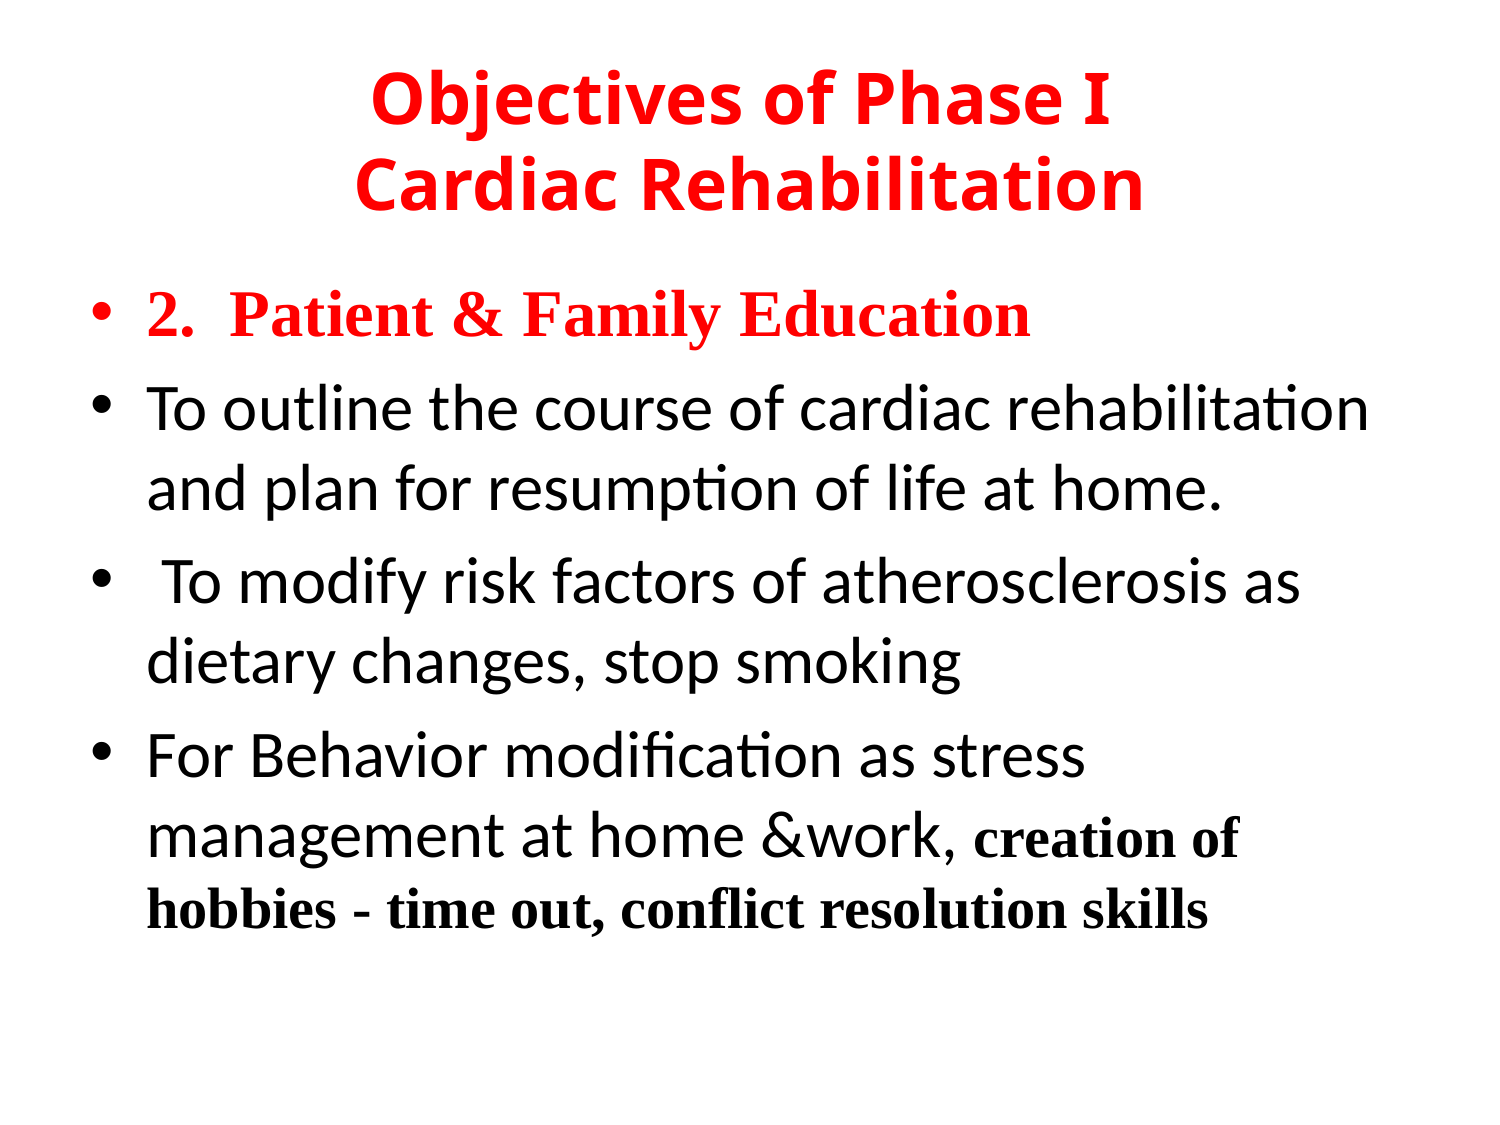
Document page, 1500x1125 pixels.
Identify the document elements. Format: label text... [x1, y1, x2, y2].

list 2. Patient & Family Education To outline the course of cardiac rehabilitation and plan for resumption of life at home. To modify risk factors of atherosclerosis as dietary changes, stop smoking For Behavior modification as stress management at home &work, creation of hobbies - time out, conflict resolution skills [75, 262, 1425, 1005]
title Objectives of Phase I Cardiac Rehabilitation [75, 45, 1425, 233]
